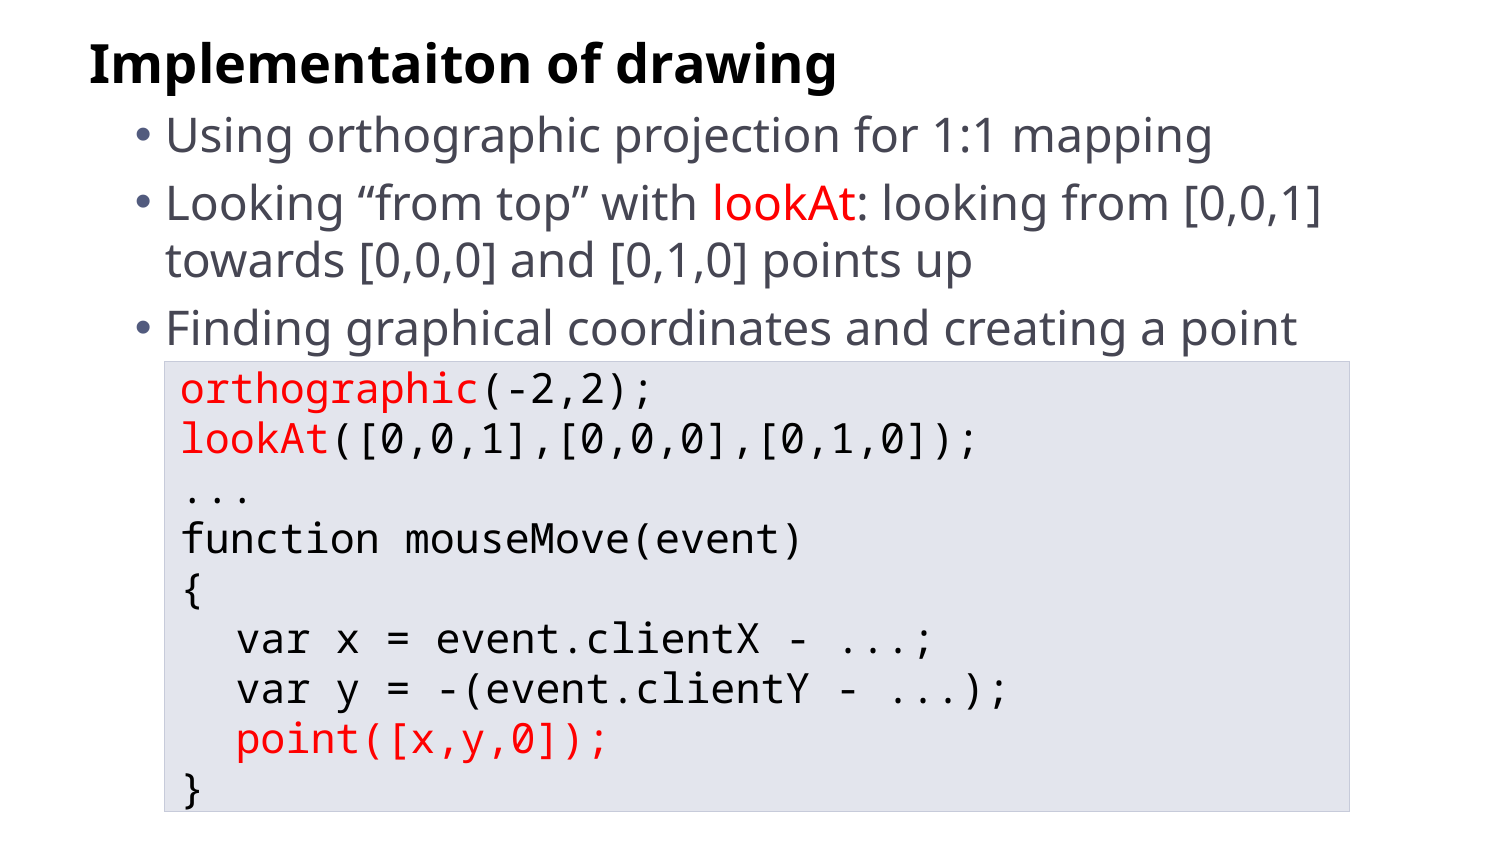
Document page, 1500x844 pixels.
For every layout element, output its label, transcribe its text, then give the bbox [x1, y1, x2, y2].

list Implementaiton of drawing Using orthographic projection for 1:1 mapping Looking “from top” with lookAt: looking from [0,0,1] towards [0,0,0] and [0,1,0] points up Finding graphical coordinates and creating a point [75, 21, 1475, 835]
text_box orthographic(-2,2); lookAt([0,0,1],[0,0,0],[0,1,0]); ... function mouseMove(event) { var x = event.clientX - ...; var y = -(event.clientY - ...); point([x,y,0]); } [164, 361, 1350, 812]
